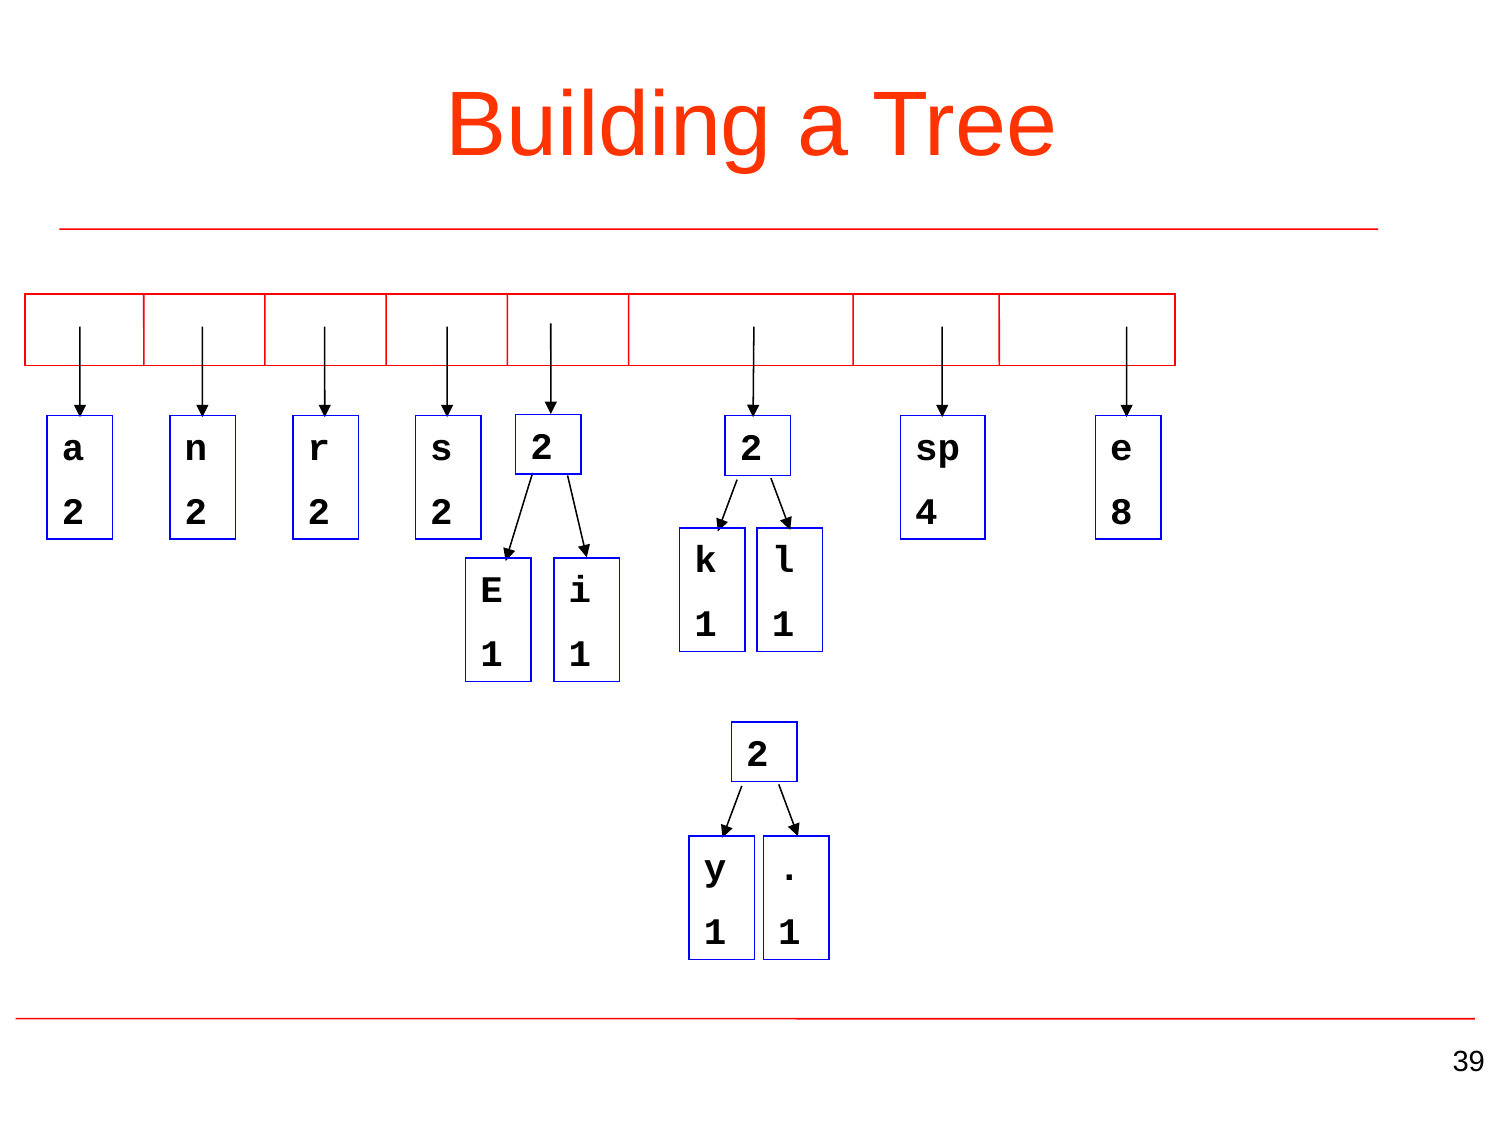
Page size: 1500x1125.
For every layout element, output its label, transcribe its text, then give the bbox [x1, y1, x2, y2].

title Building a Tree [114, 24, 1390, 213]
text_box s 2 [415, 415, 481, 540]
text_box [440, 326, 454, 415]
text_box [716, 479, 738, 528]
text_box [854, 293, 999, 366]
text_box [746, 326, 760, 418]
text_box 2 [731, 721, 797, 782]
slide_number 39 [1149, 1034, 1500, 1113]
text_box [73, 326, 87, 415]
text_box i 1 [553, 558, 620, 682]
text_box [318, 326, 331, 415]
text_box [508, 293, 628, 366]
text_box sp 4 [900, 415, 985, 540]
text_box [629, 293, 853, 366]
text_box [387, 293, 507, 366]
text_box [24, 293, 143, 366]
text_box 2 [515, 414, 582, 474]
text_box e 8 [1095, 415, 1161, 540]
text_box [503, 474, 533, 558]
text_box [770, 478, 792, 530]
text_box [265, 293, 386, 366]
text_box [1120, 326, 1133, 415]
text_box [544, 323, 558, 415]
text_box y 1 [689, 835, 755, 960]
text_box 2 [725, 415, 791, 476]
text_box E 1 [465, 558, 532, 682]
text_box n 2 [169, 415, 236, 540]
text_box [721, 785, 742, 835]
text_box . 1 [763, 835, 829, 960]
text_box [778, 784, 800, 837]
text_box r 2 [292, 415, 359, 540]
text_box a 2 [47, 415, 113, 540]
text_box [144, 293, 264, 366]
text_box [1000, 293, 1175, 366]
text_box [936, 326, 949, 418]
text_box l 1 [757, 528, 823, 652]
text_box [196, 326, 209, 415]
text_box k 1 [679, 528, 746, 652]
text_box [567, 475, 590, 558]
